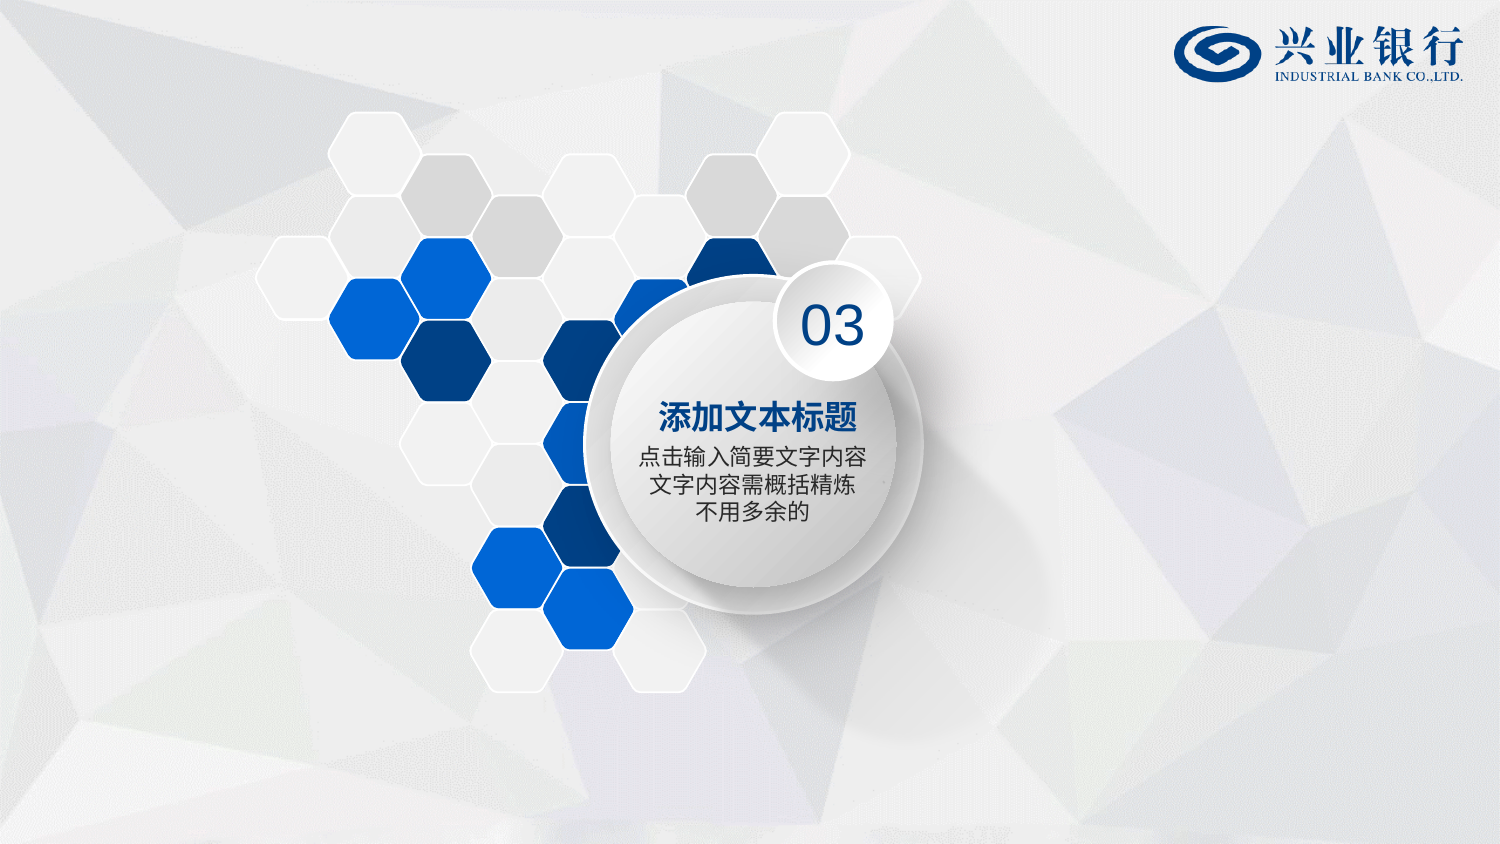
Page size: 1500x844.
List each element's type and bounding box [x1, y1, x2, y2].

text_box [584, 268, 987, 783]
picture [0, 0, 1500, 844]
text_box [254, 111, 923, 694]
text_box [767, 262, 900, 380]
text_box [602, 388, 904, 505]
